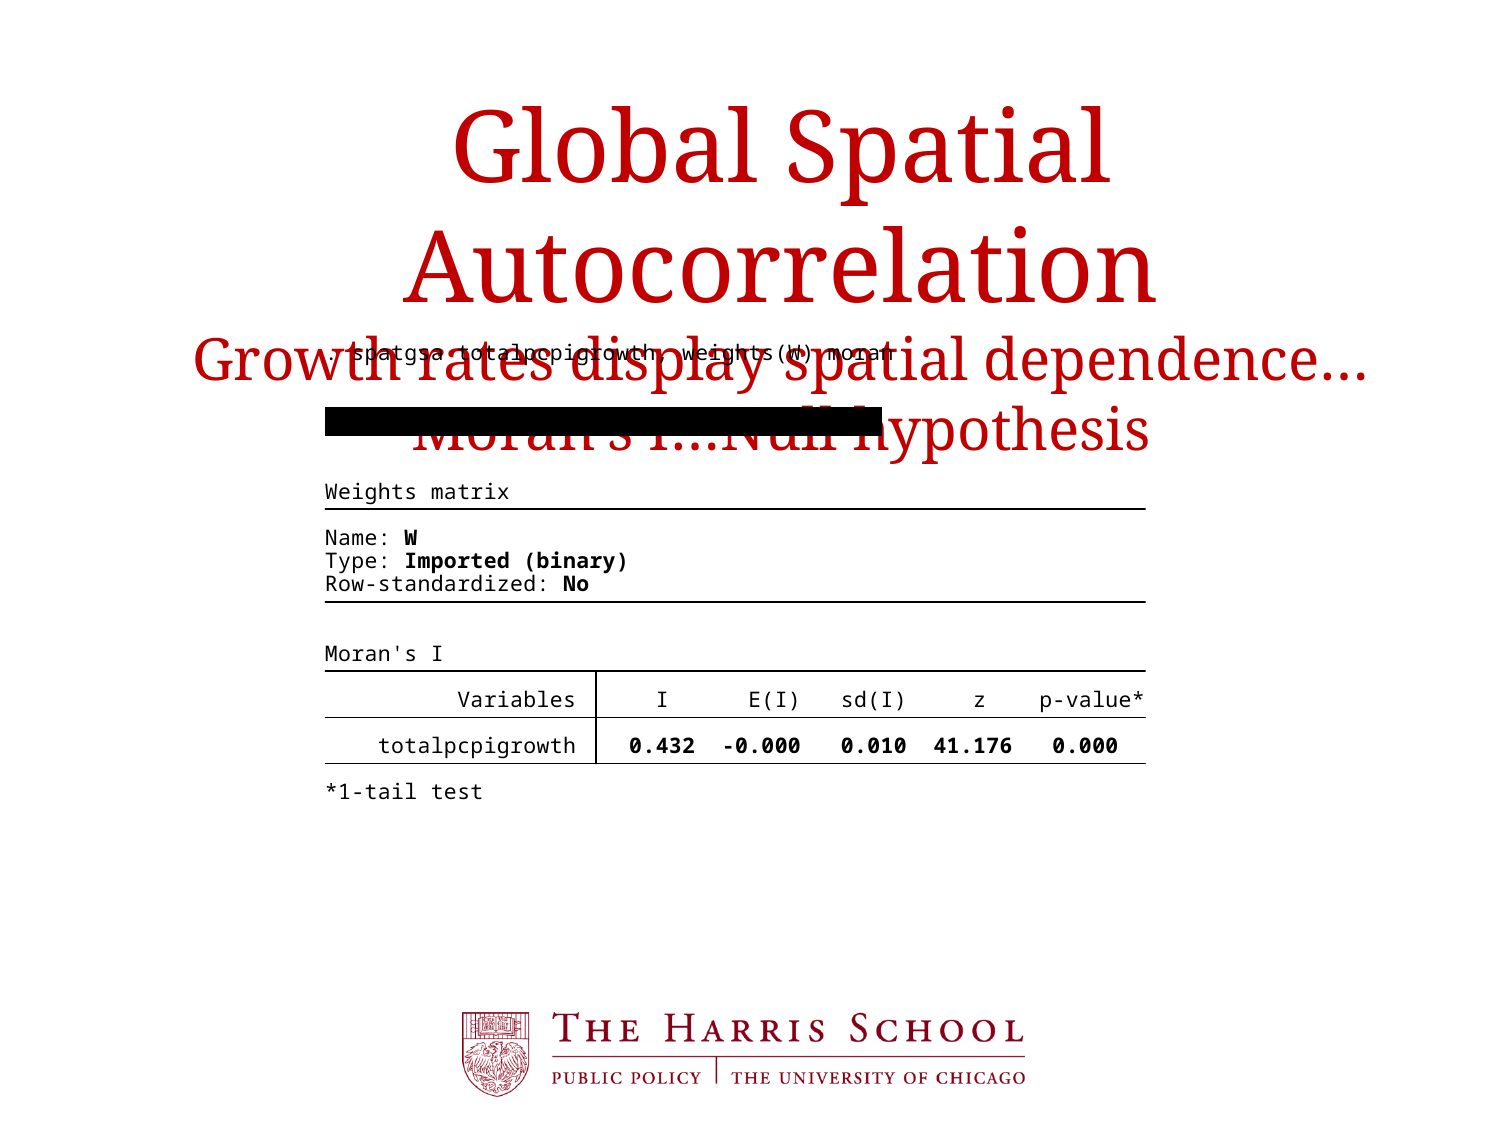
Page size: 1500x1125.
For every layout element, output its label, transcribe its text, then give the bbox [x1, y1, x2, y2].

text_box [149, 224, 1350, 355]
picture [462, 1012, 1026, 1097]
picture [324, 337, 1500, 801]
text_box Global Spatial Autocorrelation Growth rates display spatial dependence…Moran’s I…Null hypothesis [112, 74, 1450, 470]
